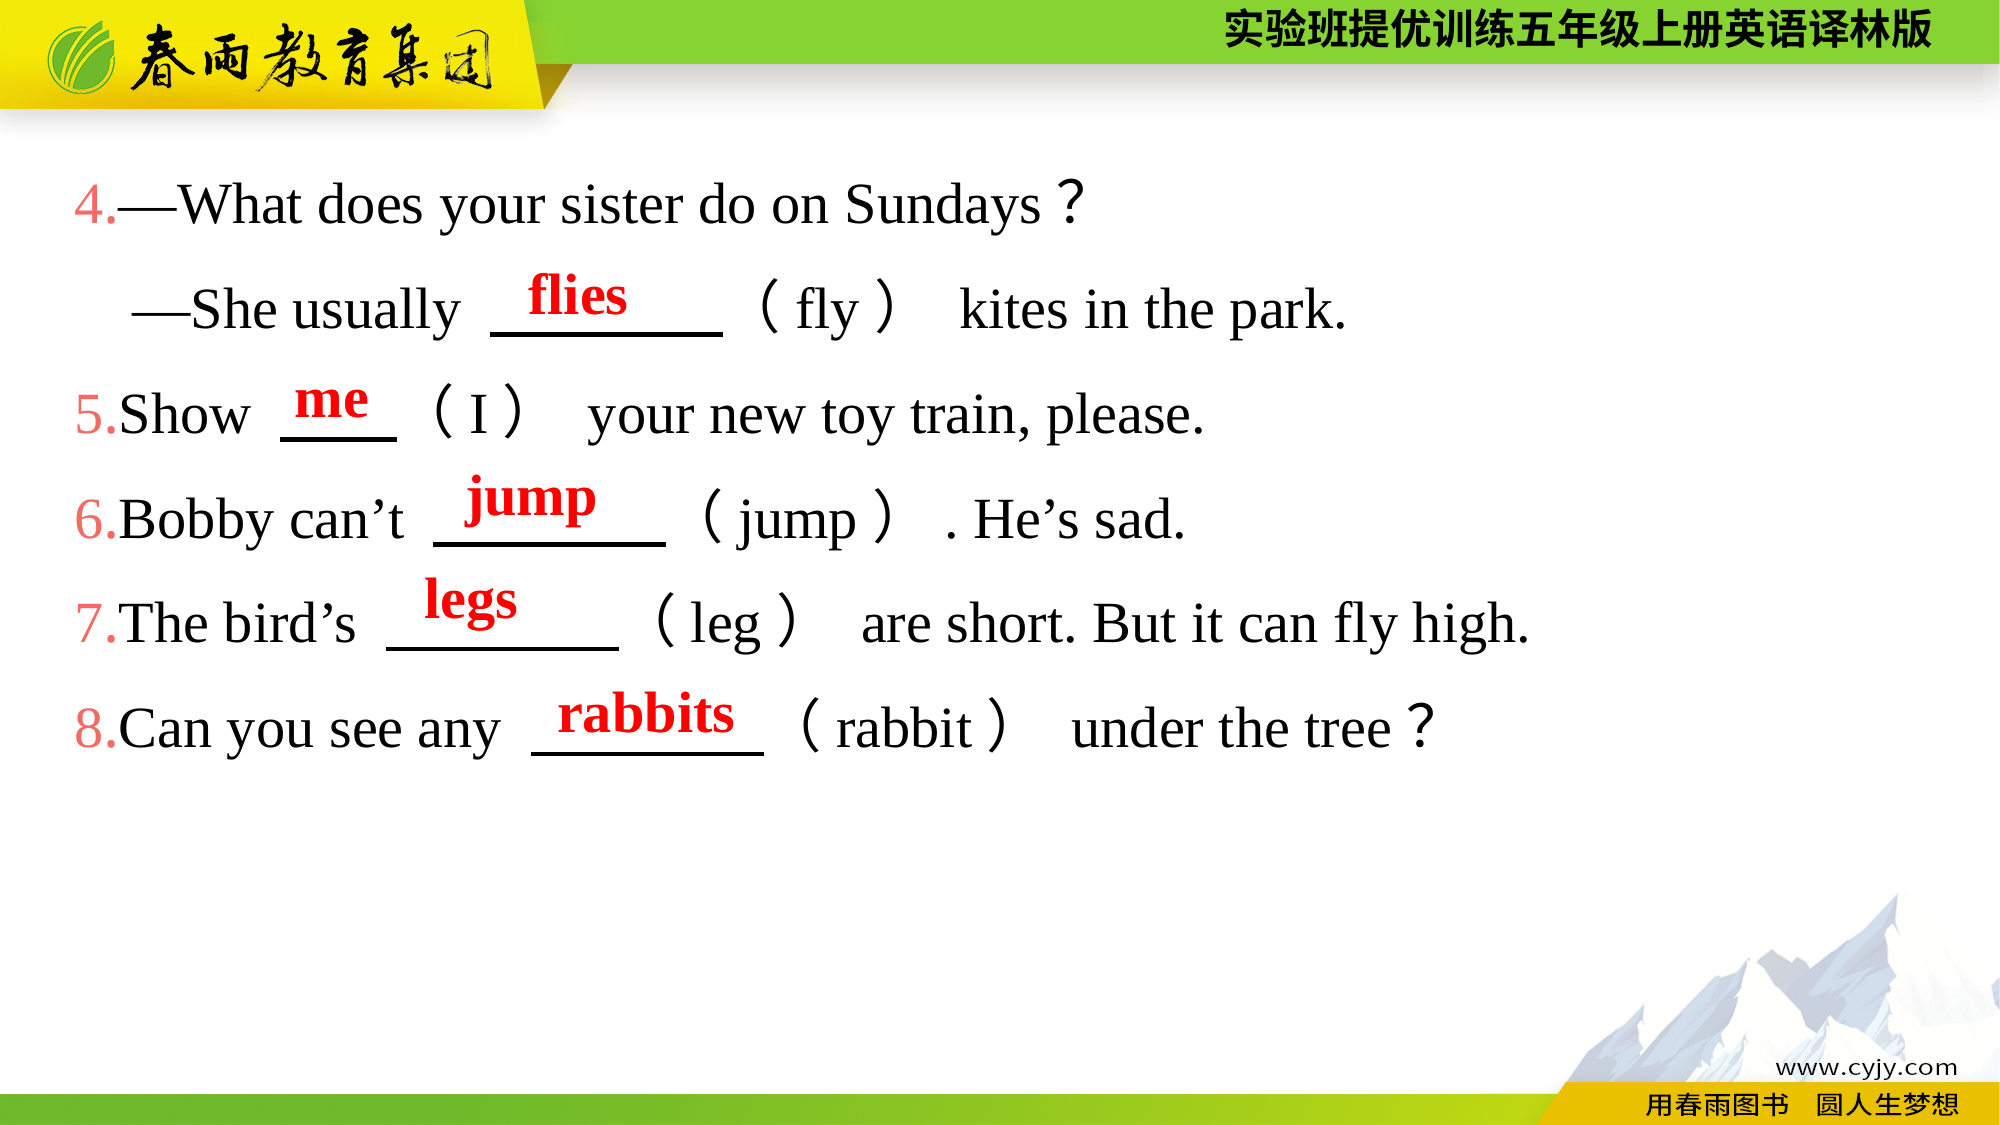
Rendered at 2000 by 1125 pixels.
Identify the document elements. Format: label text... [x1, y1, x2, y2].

text_box rabbits [542, 667, 751, 752]
picture [0, 0, 2000, 1125]
text_box me [280, 351, 384, 436]
list 4.—What does your sister do on Sundays？ —She usually （fly） kites in the park. 5.Show （I） your new toy train, please. 6.Bobby can’t （jump）. He’s sad. 7.The bird’s （leg） are short. But it can fly high. 8.Can you see any （rabbit） under the tree？ [59, 122, 1944, 774]
text_box flies [513, 248, 644, 334]
text_box jump [450, 449, 613, 534]
text_box legs [409, 552, 534, 638]
